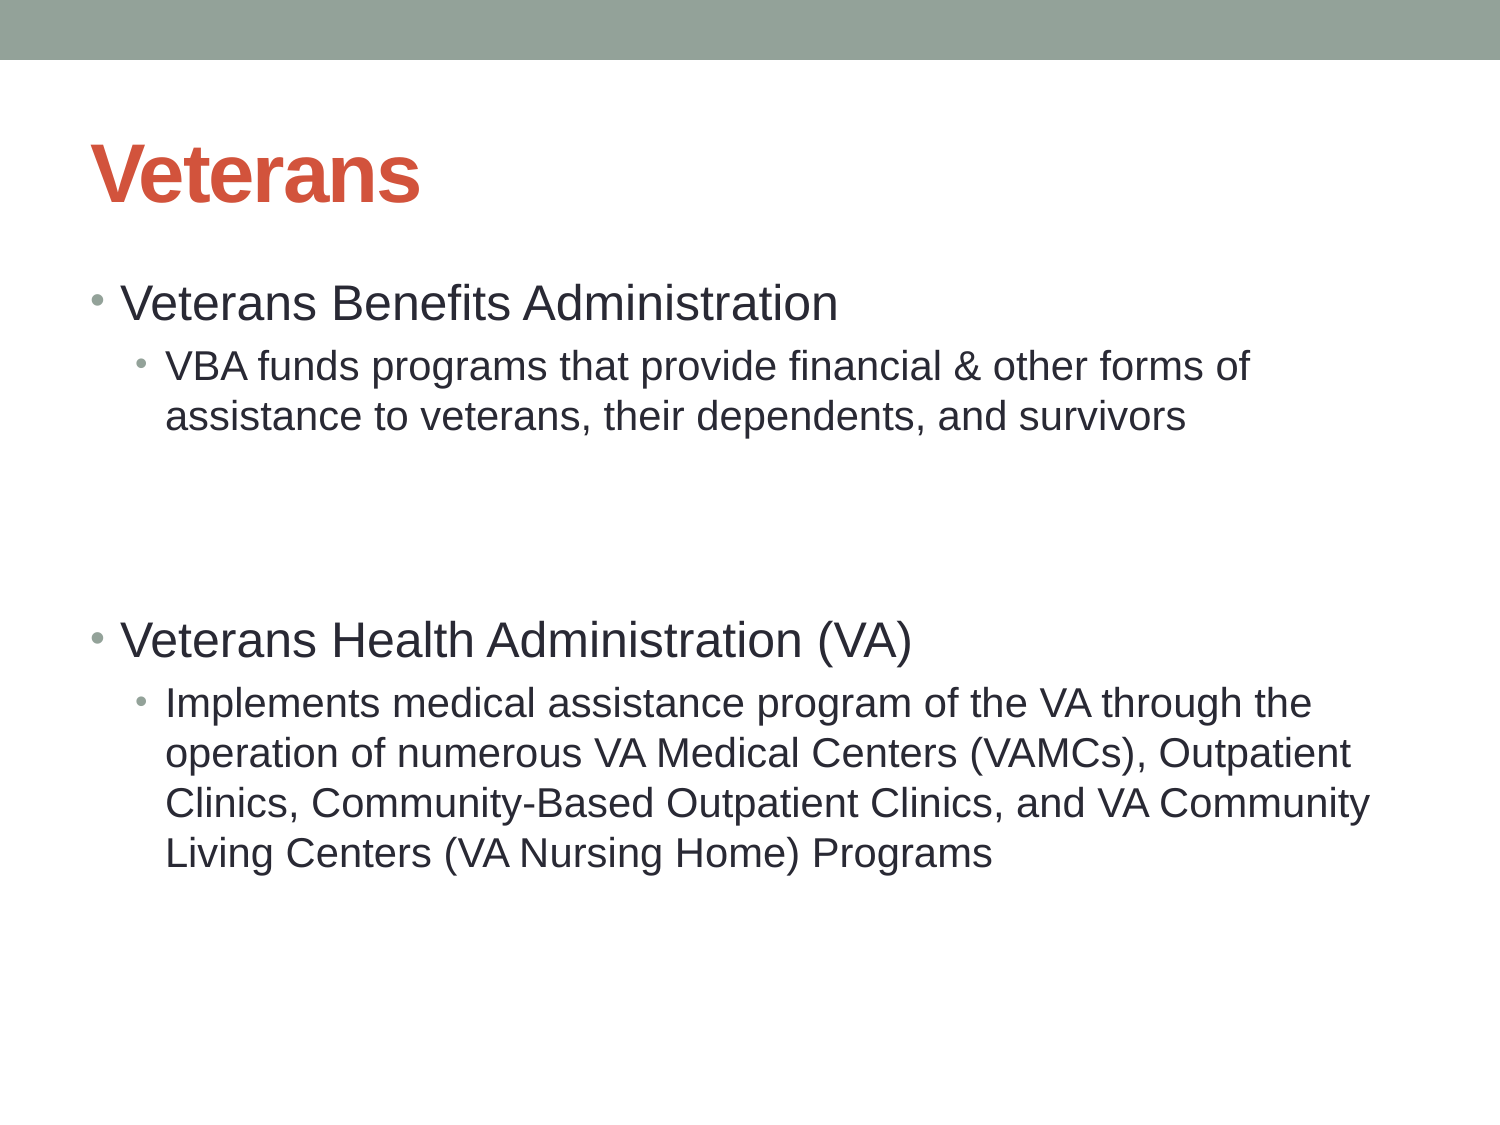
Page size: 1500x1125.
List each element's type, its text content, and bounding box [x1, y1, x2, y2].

title Veterans [75, 87, 1425, 250]
list Veterans Benefits Administration VBA funds programs that provide financial & other forms of assistance to veterans, their dependents, and survivors Veterans Health Administration (VA) Implements medical assistance program of the VA through the operation of numerous VA Medical Centers (VAMCs), Outpatient Clinics, Community-Based Outpatient Clinics, and VA Community Living Centers (VA Nursing Home) Programs [75, 262, 1425, 1063]
